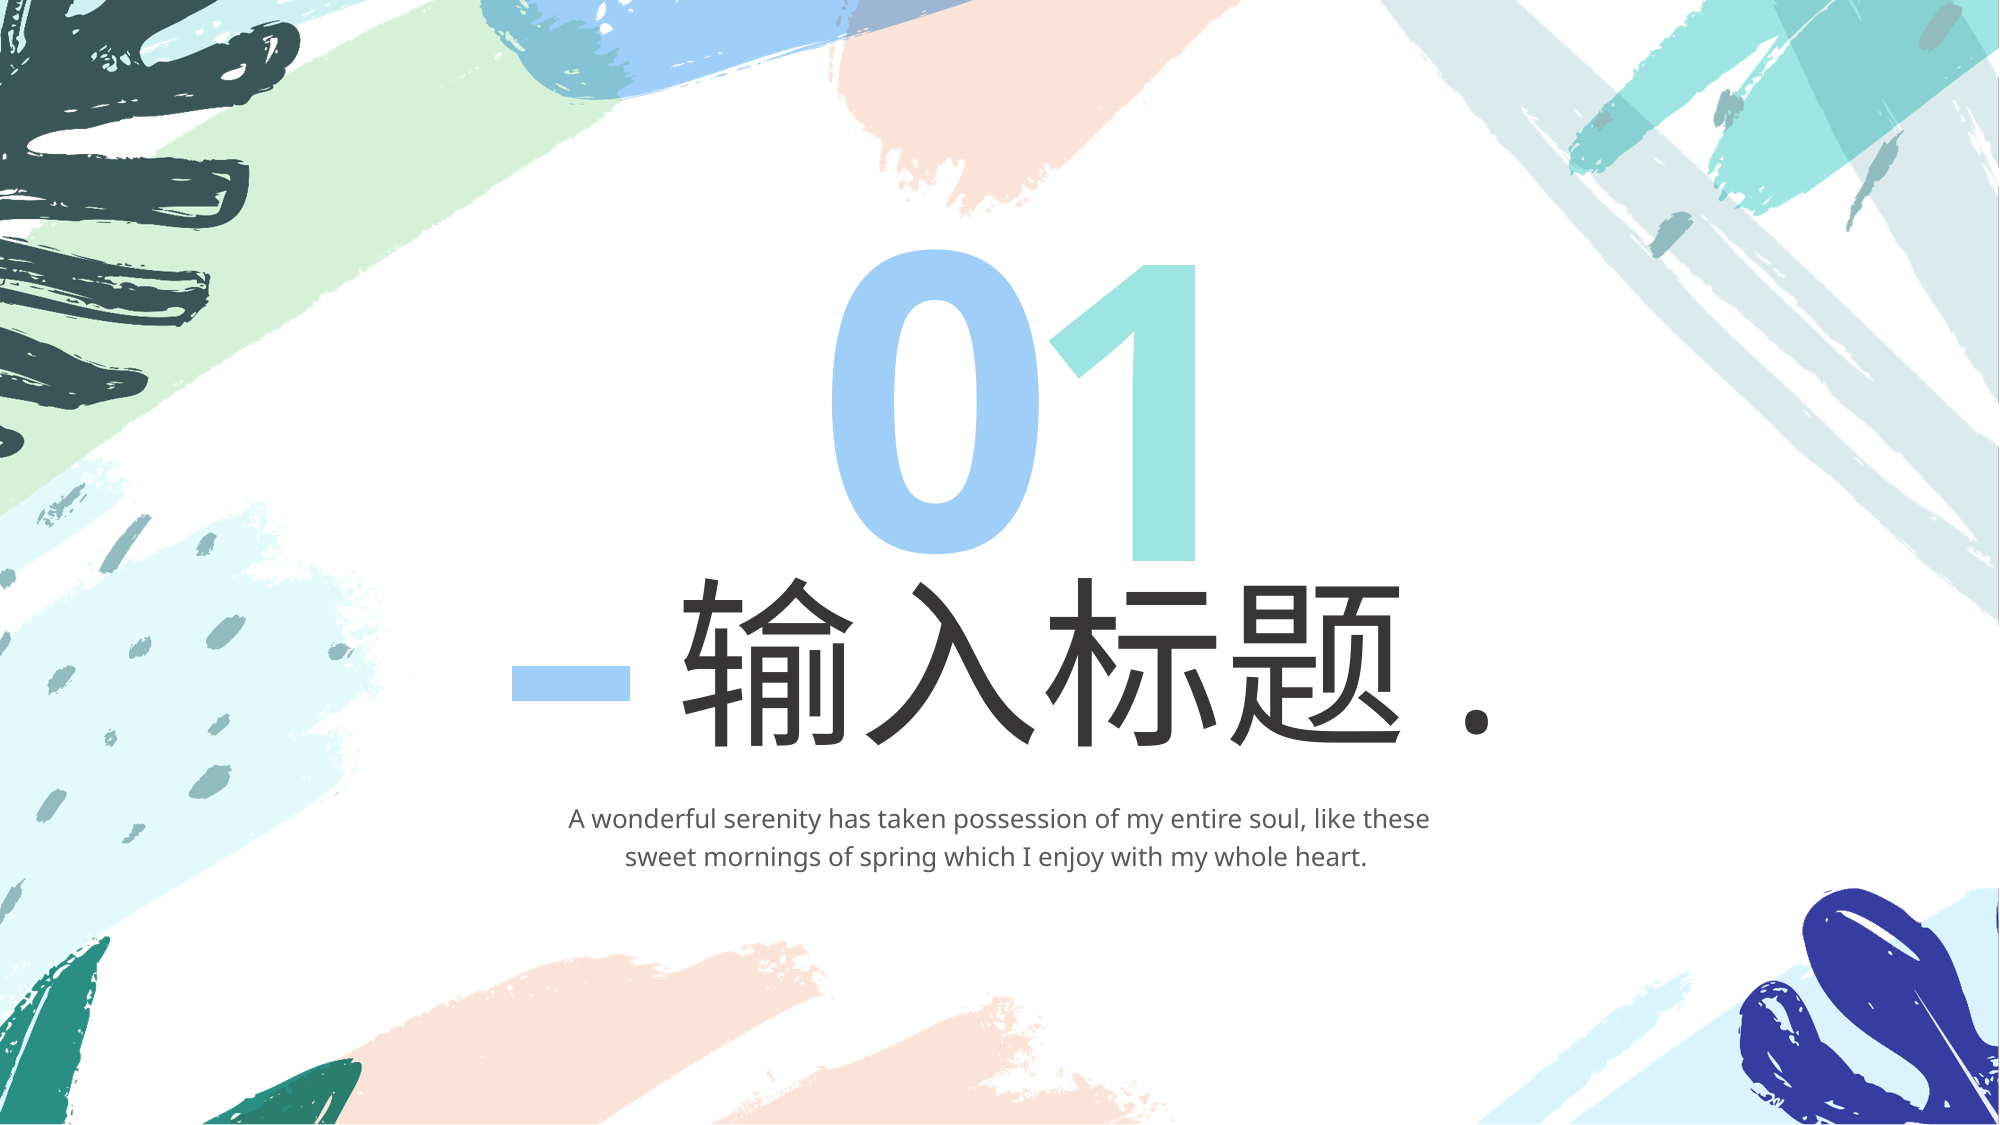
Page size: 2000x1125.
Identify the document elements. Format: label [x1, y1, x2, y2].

picture [0, 0, 1999, 1125]
text_box [813, 128, 1208, 542]
text_box [512, 542, 1520, 780]
